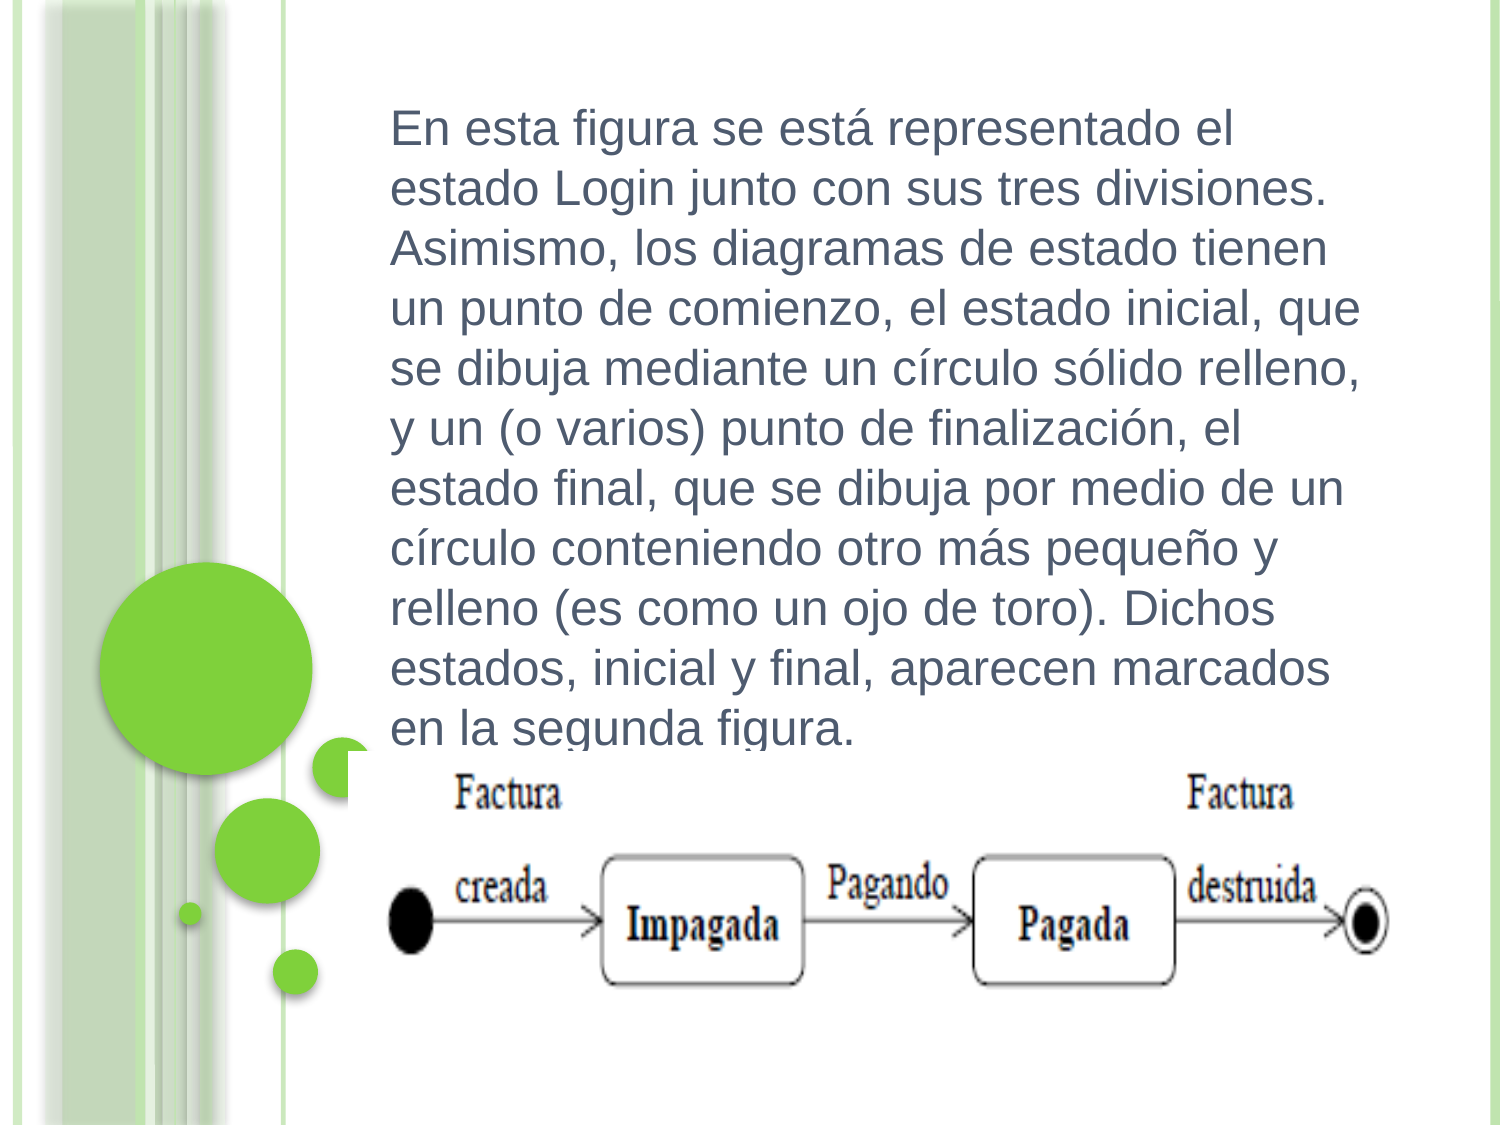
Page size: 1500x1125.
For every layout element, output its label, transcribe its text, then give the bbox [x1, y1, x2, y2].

subtitle En esta figura se está representado el estado Login junto con sus tres divisiones. Asimismo, los diagramas de estado tienen un punto de comienzo, el estado inicial, que se dibuja mediante un círculo sólido relleno, y un (o varios) punto de finalización, el estado final, que se dibuja por medio de un círculo conteniendo otro más pequeño y relleno (es como un ojo de toro). Dichos estados, inicial y final, aparecen marcados en la segunda figura. [375, 30, 1388, 750]
picture [348, 751, 1436, 1095]
